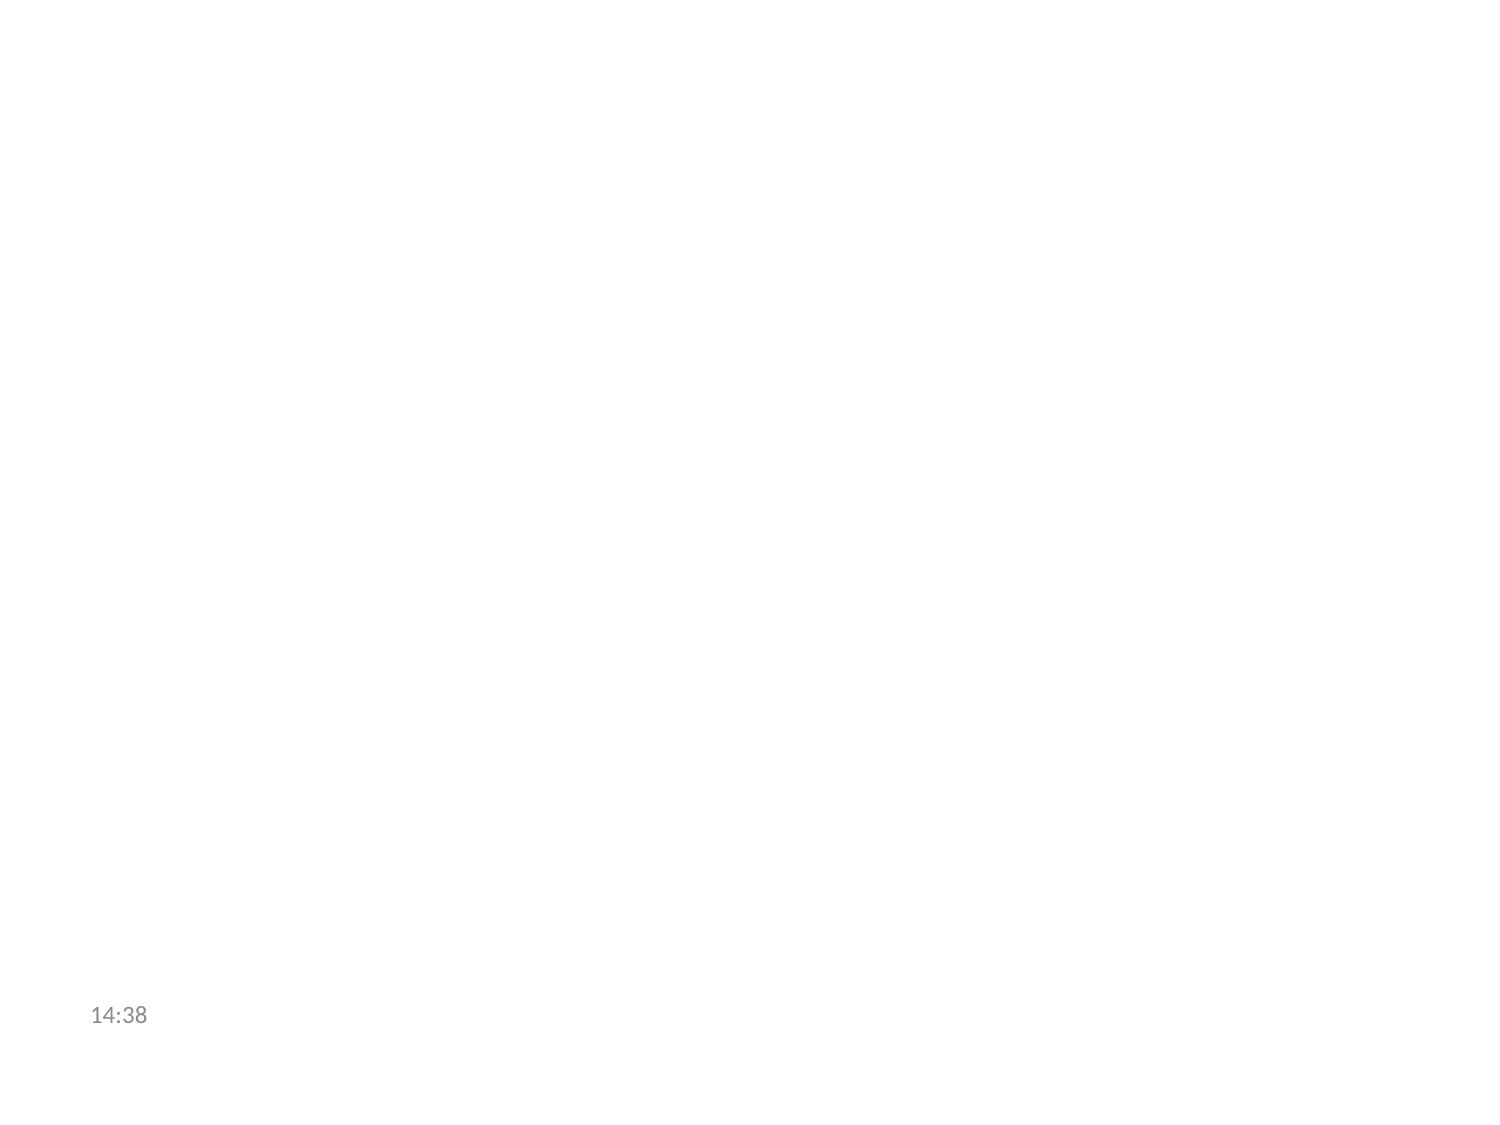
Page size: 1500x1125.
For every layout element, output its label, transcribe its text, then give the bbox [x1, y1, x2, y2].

text_box 15:35 [75, 983, 425, 1044]
